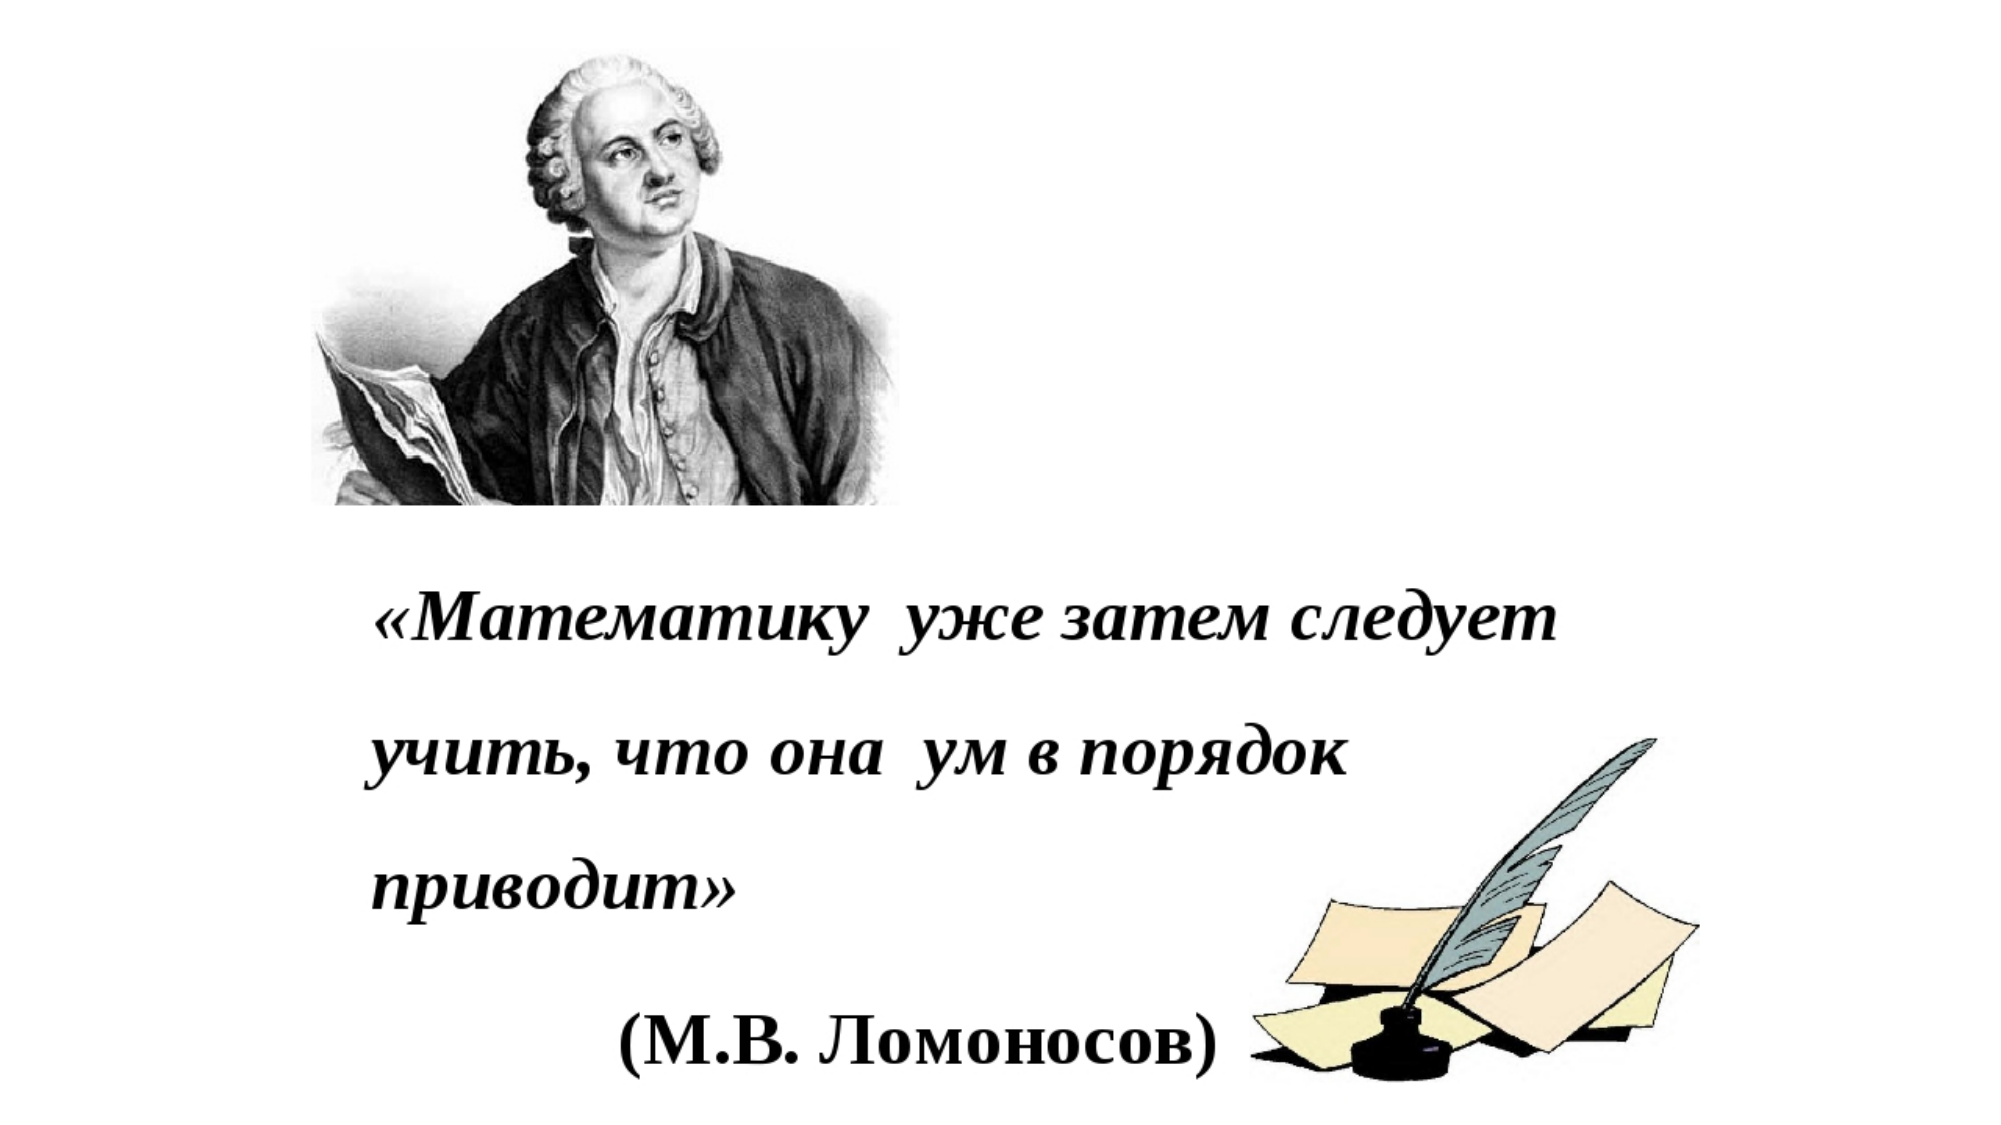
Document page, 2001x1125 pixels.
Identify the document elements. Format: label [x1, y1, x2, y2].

picture [249, 0, 1750, 1125]
